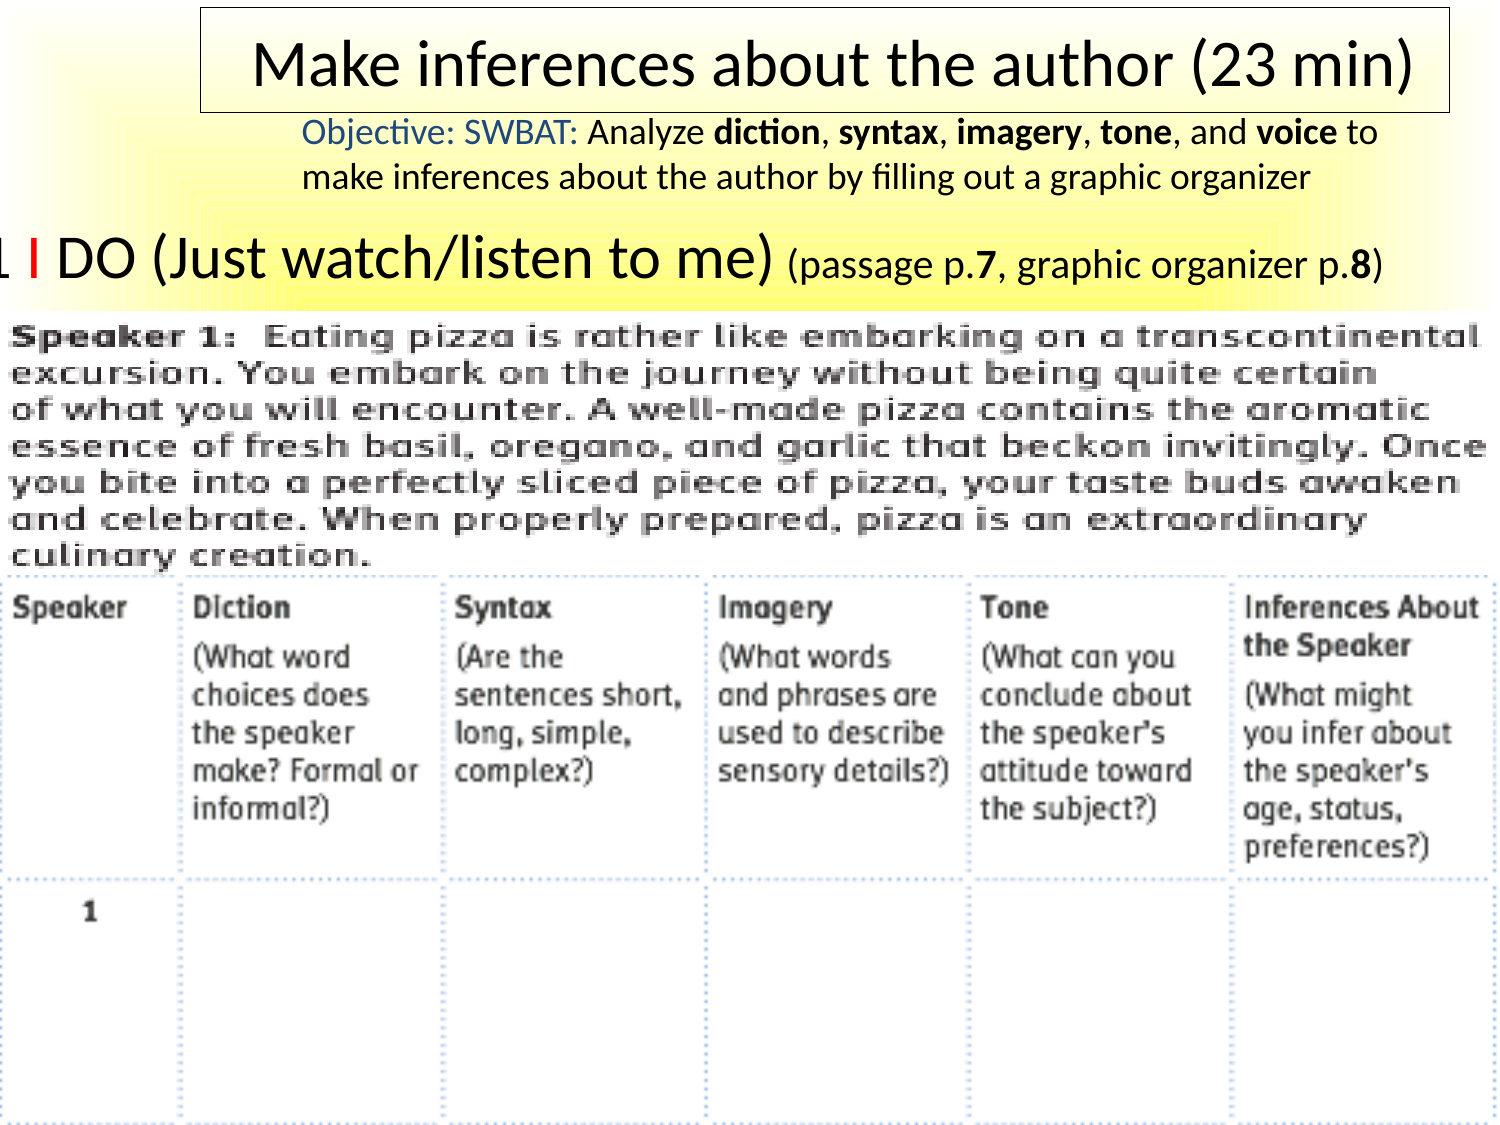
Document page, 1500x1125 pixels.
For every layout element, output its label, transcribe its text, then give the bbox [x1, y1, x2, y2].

picture [0, 311, 1500, 1125]
text_box Objective: SWBAT: Analyze diction, syntax, imagery, tone, and voice to make inferences about the author by filling out a graphic organizer [108, 99, 1450, 208]
title Make inferences about the author (23 min) [200, 7, 1450, 99]
text_box #1 I DO (Just watch/listen to me) (passage p.7, graphic organizer p.8) [0, 208, 1500, 299]
